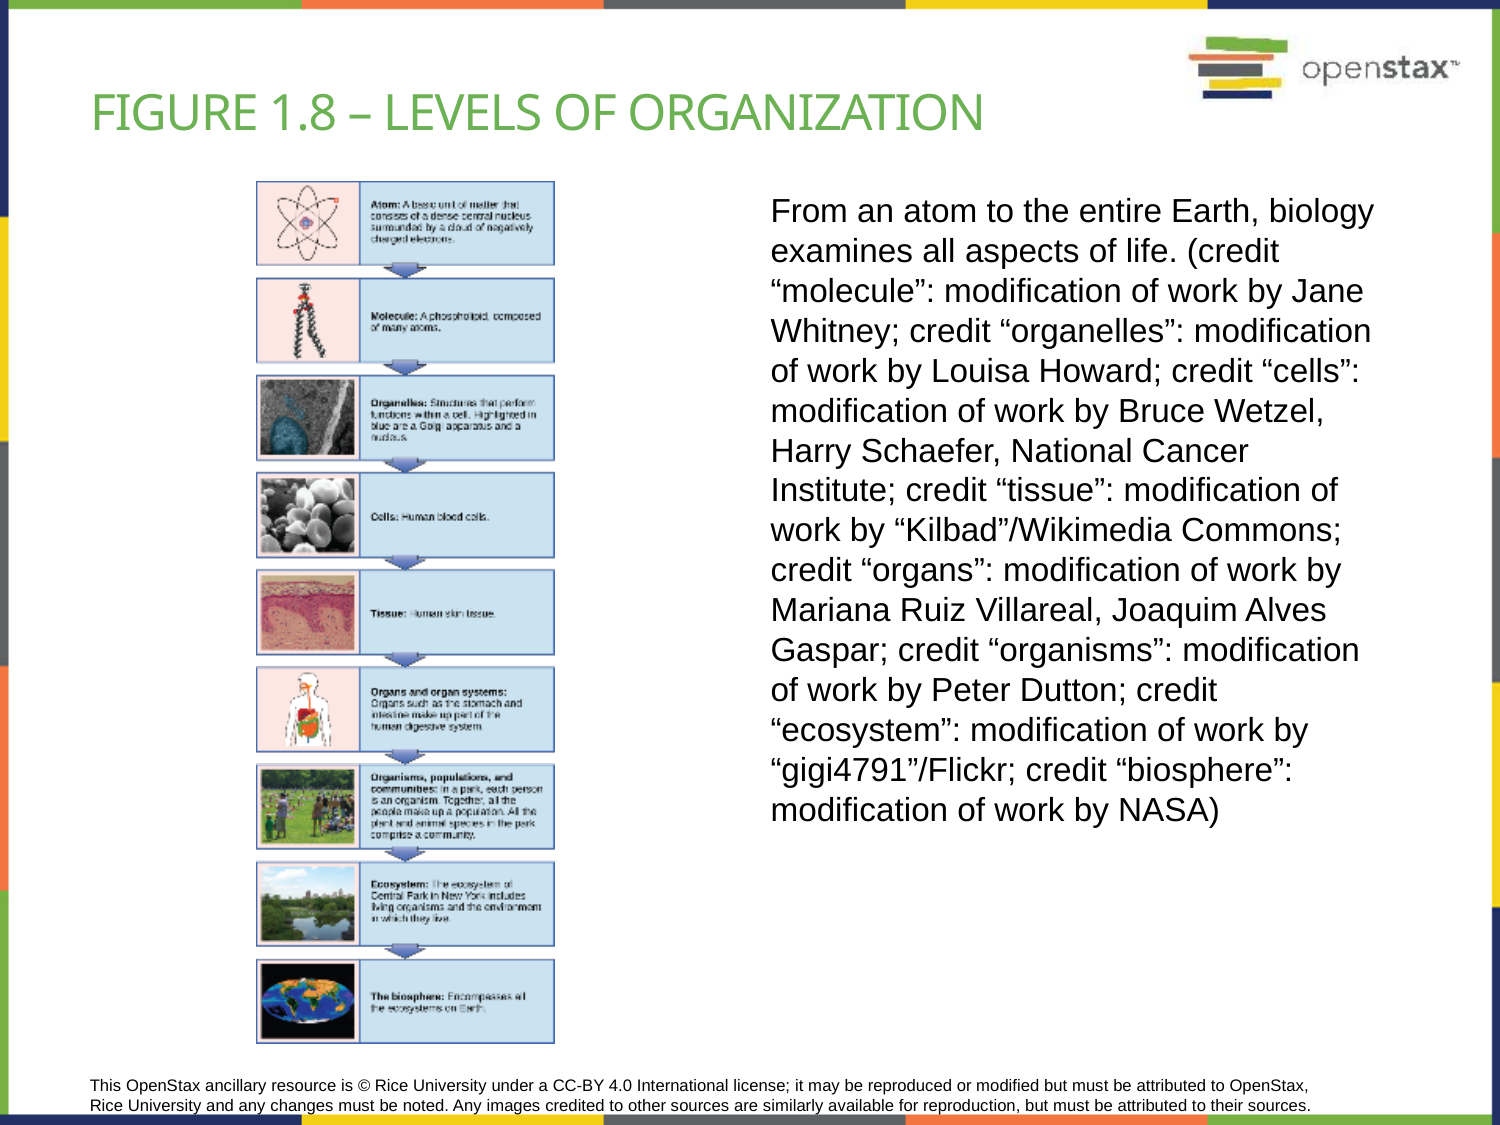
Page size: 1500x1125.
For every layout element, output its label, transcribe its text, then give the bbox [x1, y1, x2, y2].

text_box This OpenStax ancillary resource is © Rice University under a CC-BY 4.0 International license; it may be reproduced or modified but must be attributed to OpenStax, Rice University and any changes must be noted. Any images credited to other sources are similarly available for reproduction, but must be attributed to their sources. [75, 1067, 1336, 1114]
picture [0, 0, 1500, 1125]
title Figure 1.8 – levels of organization [75, 39, 1398, 148]
list From an atom to the entire Earth, biology examines all aspects of life. (credit “molecule”: modification of work by Jane Whitney; credit “organelles”: modification of work by Louisa Howard; credit “cells”: modification of work by Bruce Wetzel, Harry Schaefer, National Cancer Institute; credit “tissue”: modification of work by “Kilbad”/Wikimedia Commons; credit “organs”: modification of work by Mariana Ruiz Villareal, Joaquim Alves Gaspar; credit “organisms”: modification of work by Peter Dutton; credit “ecosystem”: modification of work by “gigi4791”/Flickr; credit “biosphere”: modification of work by NASA) [755, 181, 1398, 1045]
